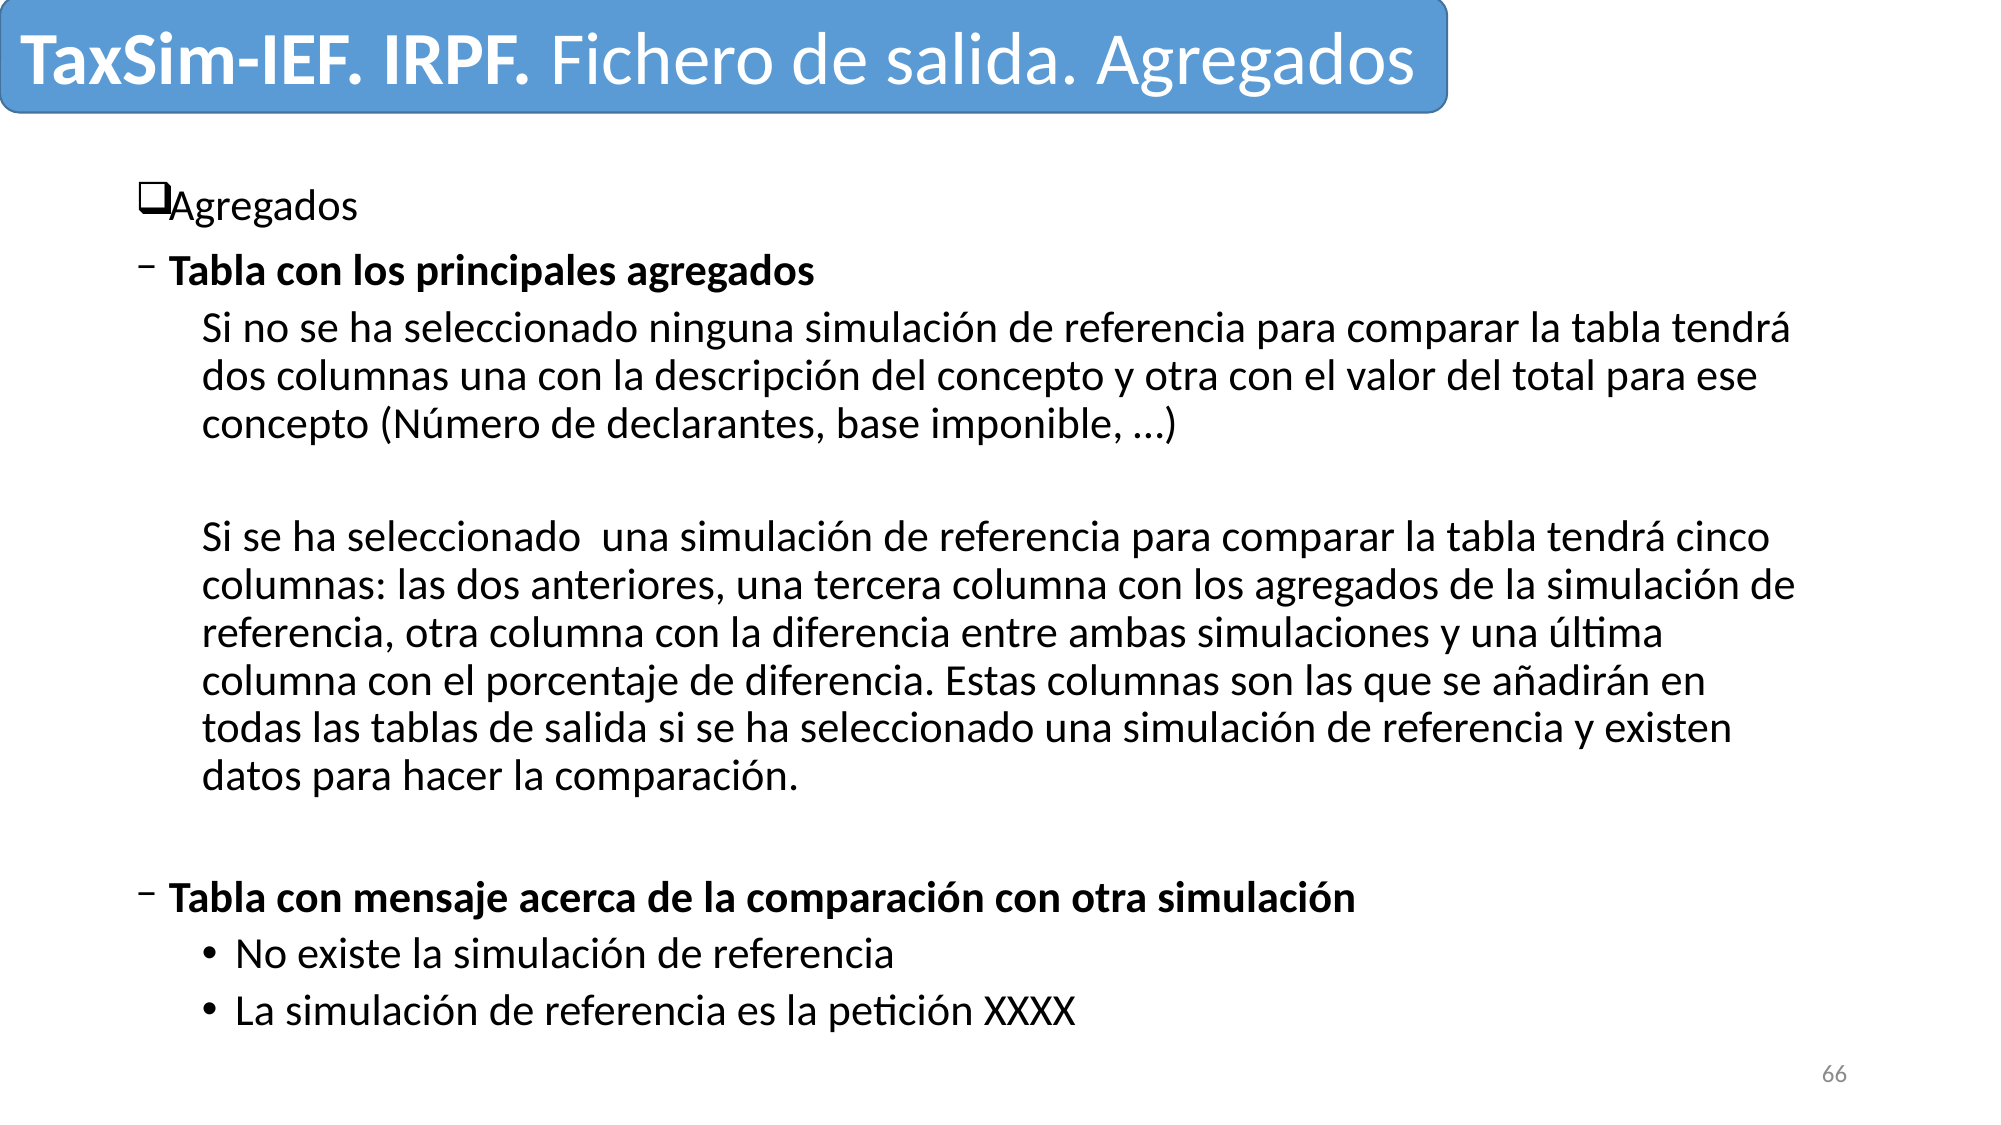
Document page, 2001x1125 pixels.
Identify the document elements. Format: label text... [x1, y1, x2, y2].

text_box TaxSim-IEF. IRPF. Fichero de salida. Agregados [0, 0, 1449, 114]
slide_number 66 [1412, 1042, 1863, 1103]
list Agregados Tabla con los principales agregados Si no se ha seleccionado ninguna simulación de referencia para comparar la tabla tendrá dos columnas una con la descripción del concepto y otra con el valor del total para ese concepto (Número de declarantes, base imponible, …) Si se ha seleccionado una simulación de referencia para comparar la tabla tendrá cinco columnas: las dos anteriores, una tercera columna con los agregados de la simulación de referencia, otra columna con la diferencia entre ambas simulaciones y una última columna con el porcentaje de diferencia. Estas columnas son las que se añadirán en todas las tablas de salida si se ha seleccionado una simulación de referencia y existen datos para hacer la comparación. Tabla con mensaje acerca de la comparación con otra simulación No existe la simulación de referencia La simulación de referencia es la petición XXXX [120, 175, 1831, 1043]
